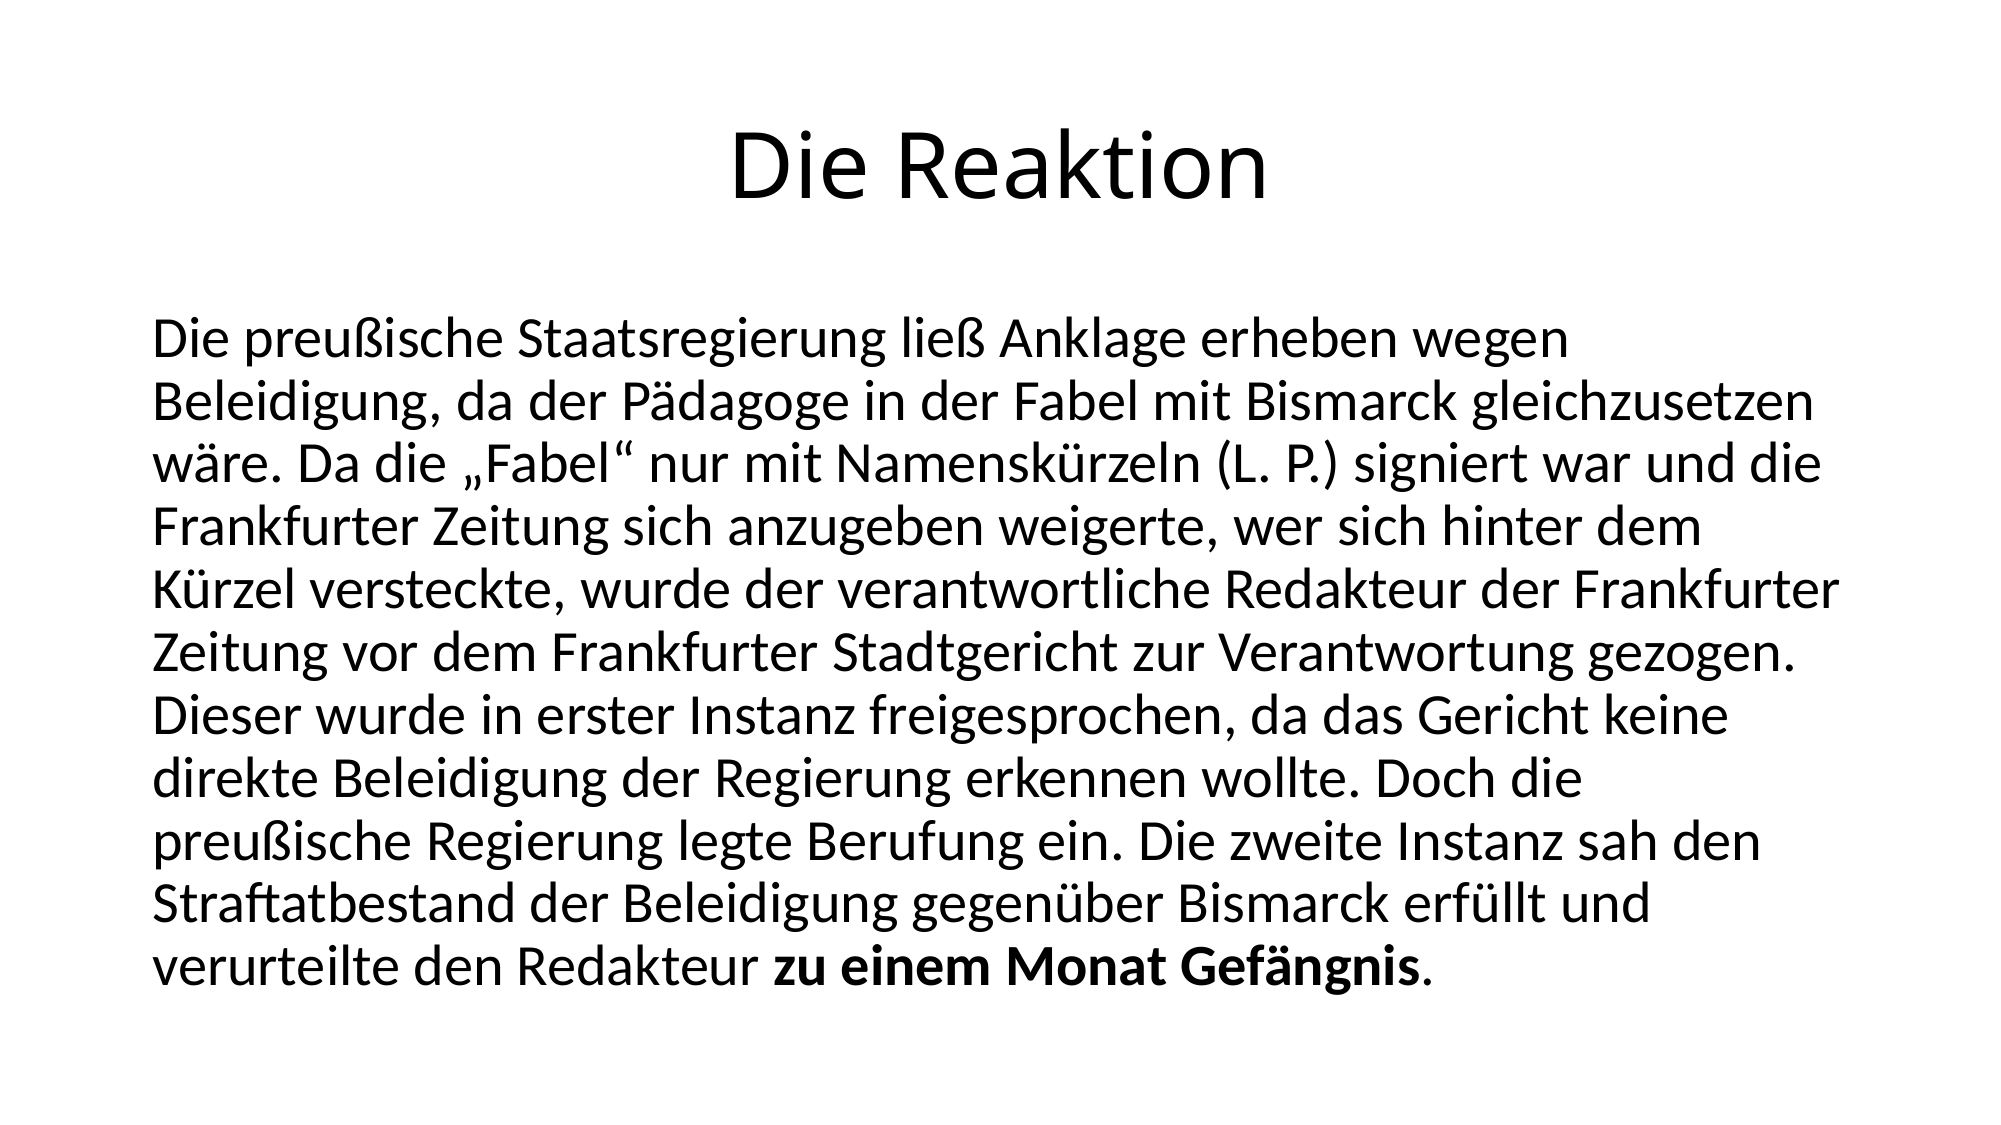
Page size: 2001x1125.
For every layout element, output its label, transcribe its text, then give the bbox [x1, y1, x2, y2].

list Die preußische Staatsregierung ließ Anklage erheben wegen Beleidigung, da der Pädagoge in der Fabel mit Bismarck gleichzusetzen wäre. Da die „Fabel“ nur mit Namenskürzeln (L. P.) signiert war und die Frankfurter Zeitung sich anzugeben weigerte, wer sich hinter dem Kürzel versteckte, wurde der verantwortliche Redakteur der Frankfurter Zeitung vor dem Frankfurter Stadtgericht zur Verantwortung gezogen. Dieser wurde in erster Instanz freigesprochen, da das Gericht keine direkte Beleidigung der Regierung erkennen wollte. Doch die preußische Regierung legte Berufung ein. Die zweite Instanz sah den Straftatbestand der Beleidigung gegenüber Bismarck erfüllt und verurteilte den Redakteur zu einem Monat Gefängnis. [137, 299, 1863, 1014]
title Die Reaktion [137, 59, 1863, 278]
